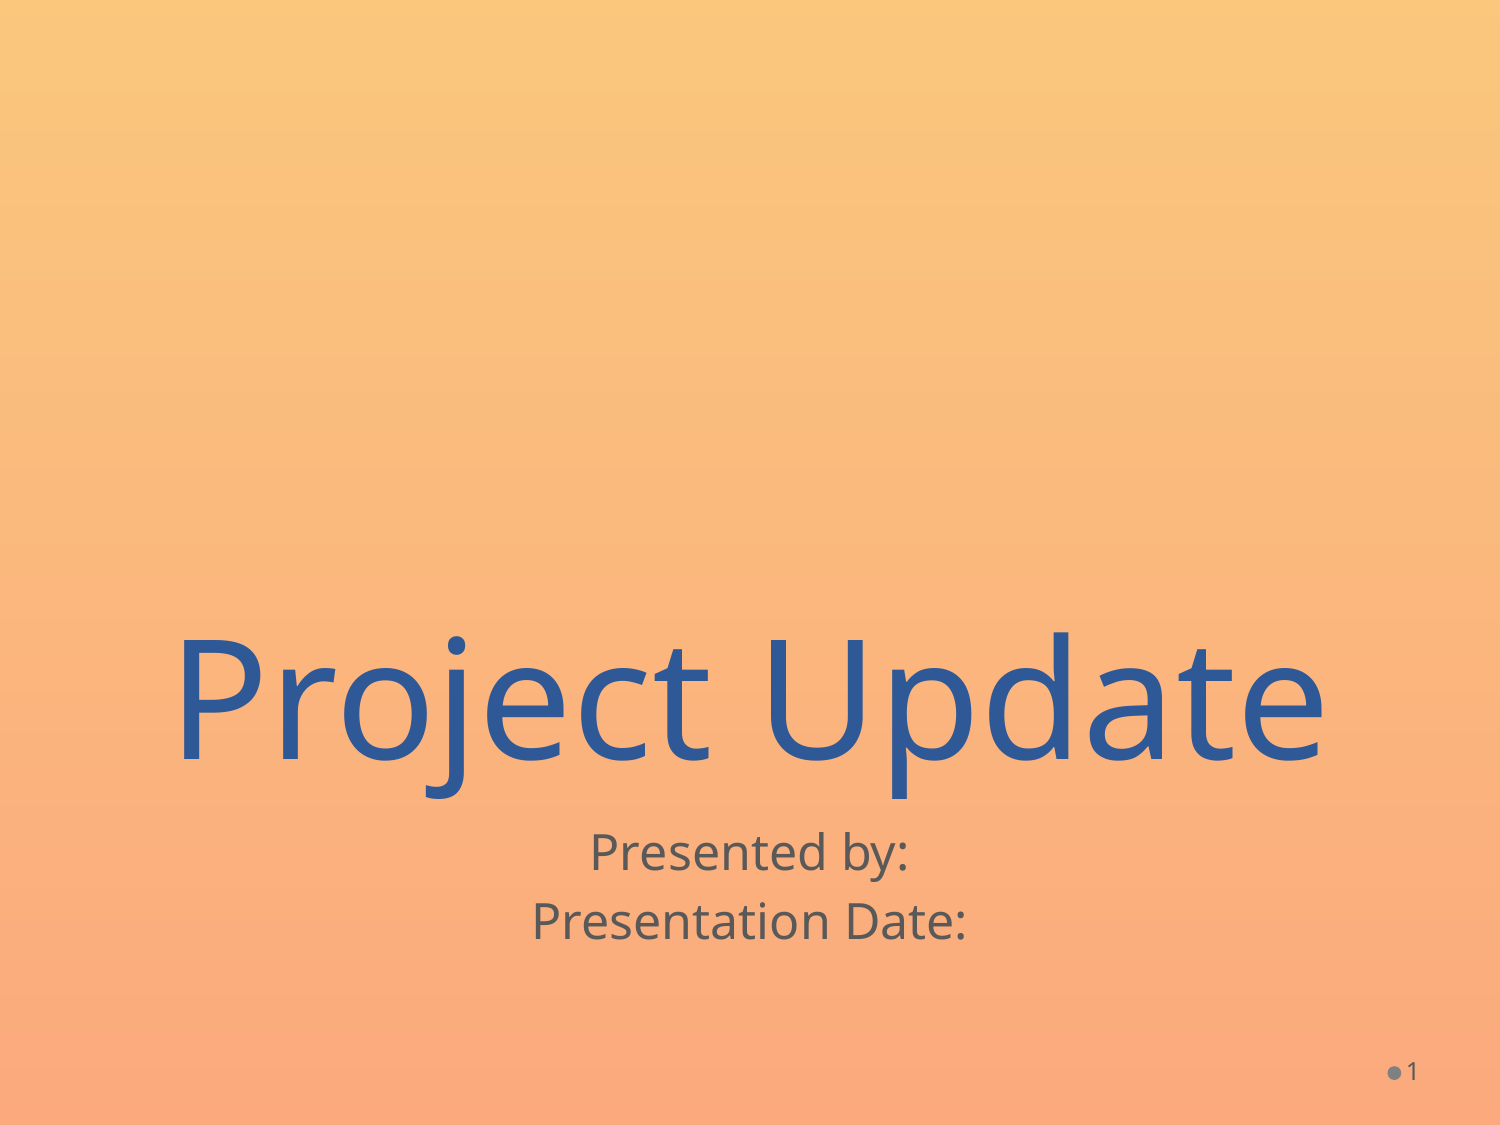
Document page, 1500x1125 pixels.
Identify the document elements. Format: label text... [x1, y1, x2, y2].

title Project Update [112, 99, 1388, 800]
slide_number 1 [1401, 1042, 1494, 1103]
subtitle Presented by: Presentation Date: [225, 812, 1275, 1013]
